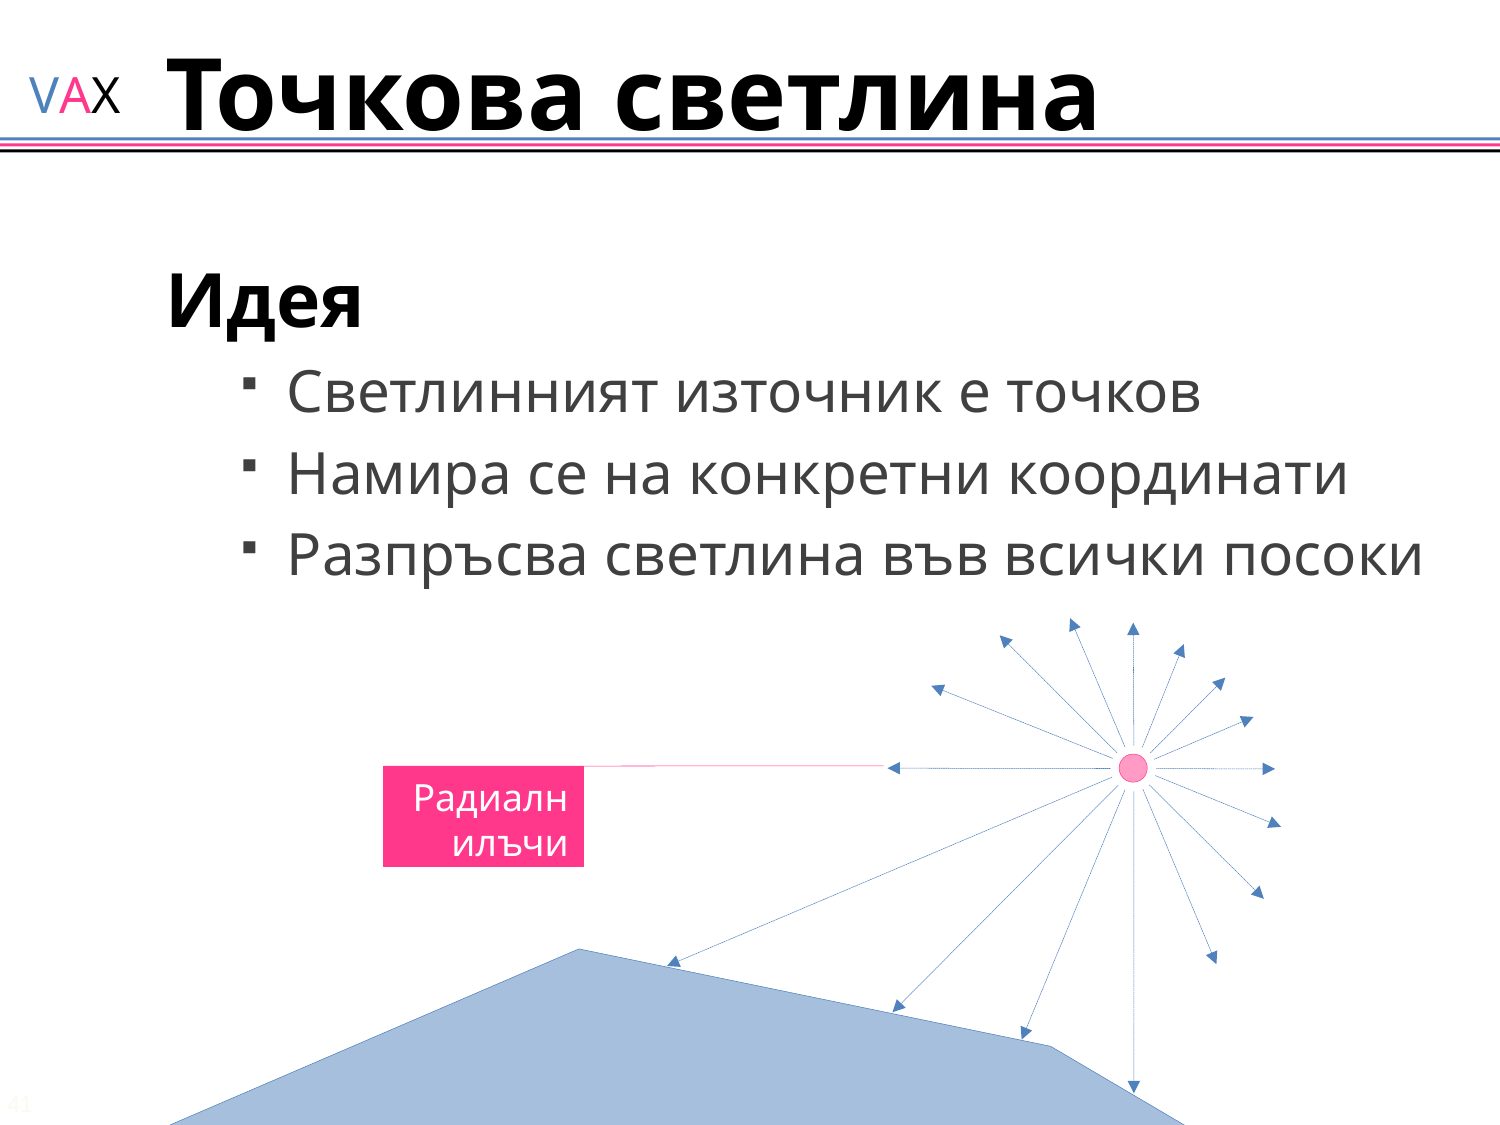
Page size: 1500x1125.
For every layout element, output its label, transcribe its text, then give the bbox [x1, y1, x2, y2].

text_box [164, 946, 1189, 1125]
list Идея Светлинният източник е точков Намира се на конкретни координати Разпръсва светлина във всички посоки [150, 200, 1488, 1113]
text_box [383, 765, 661, 867]
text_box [666, 617, 1282, 1094]
title Точкова светлина [0, 37, 1500, 144]
